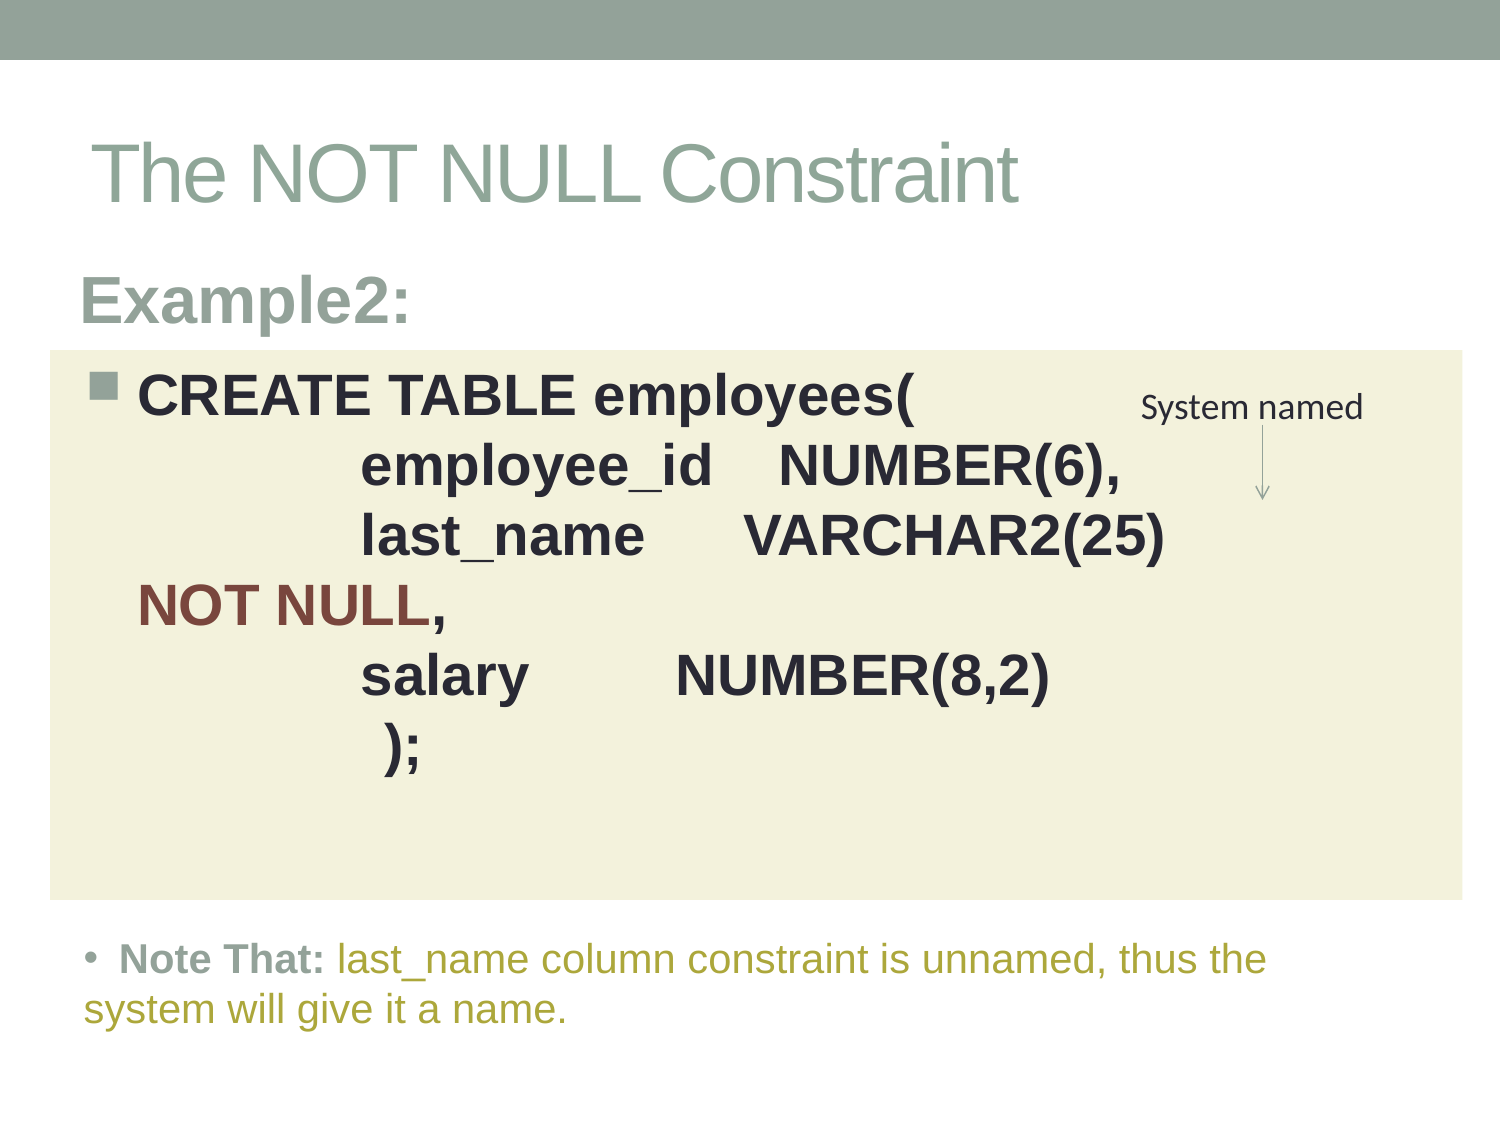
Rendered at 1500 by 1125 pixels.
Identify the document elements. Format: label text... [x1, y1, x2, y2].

text_box System named [1126, 374, 1380, 435]
text_box Example2: [64, 249, 428, 345]
title The NOT NULL Constraint [75, 87, 1425, 250]
list CREATE TABLE employees( employee_id NUMBER(6), last_name VARCHAR2(25) NOT NULL, salary NUMBER(8,2) ); [50, 350, 1463, 900]
text_box Note That: last_name column constraint is unnamed, thus the system will give it a name. [68, 924, 1283, 1040]
